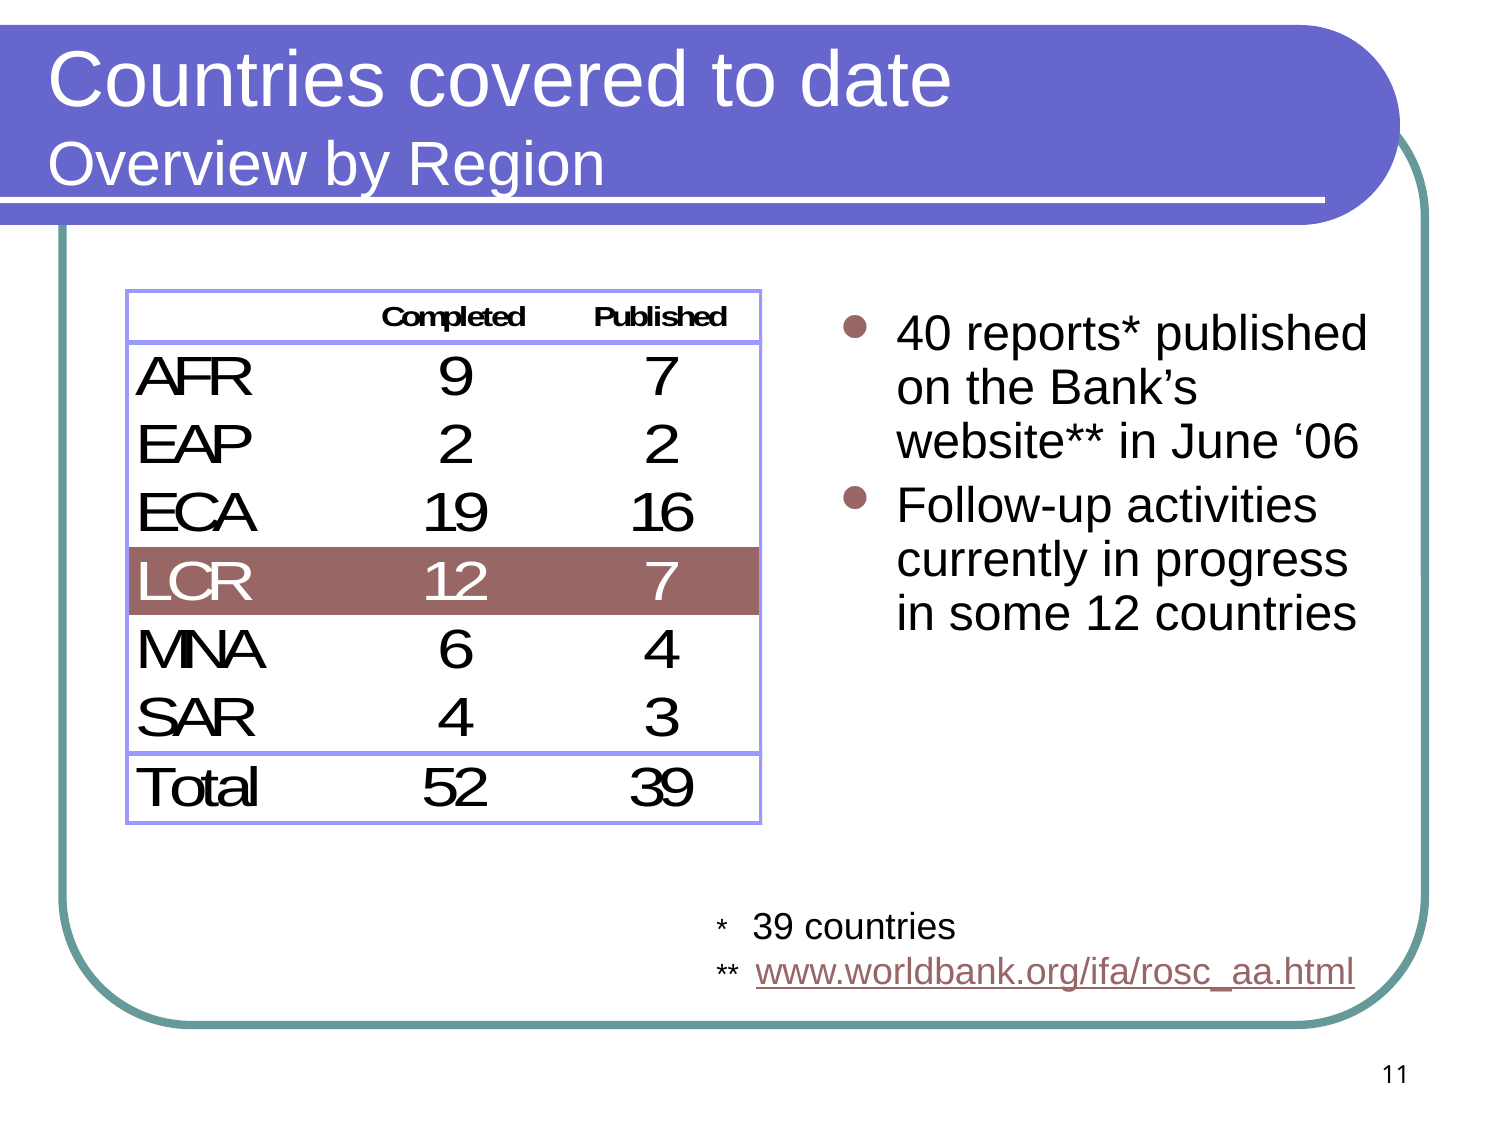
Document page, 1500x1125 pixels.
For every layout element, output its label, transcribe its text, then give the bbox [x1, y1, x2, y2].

list 40 reports* published on the Bank’s website** in June ‘06 Follow-up activities currently in progress in some 12 countries [824, 299, 1388, 888]
slide_number 11 [1074, 1024, 1426, 1101]
title Countries covered to date Overview by Region [31, 37, 1348, 188]
text_box * 39 countries ** www.worldbank.org/ifa/rosc_aa.html [701, 894, 1370, 1000]
picture [124, 289, 763, 826]
